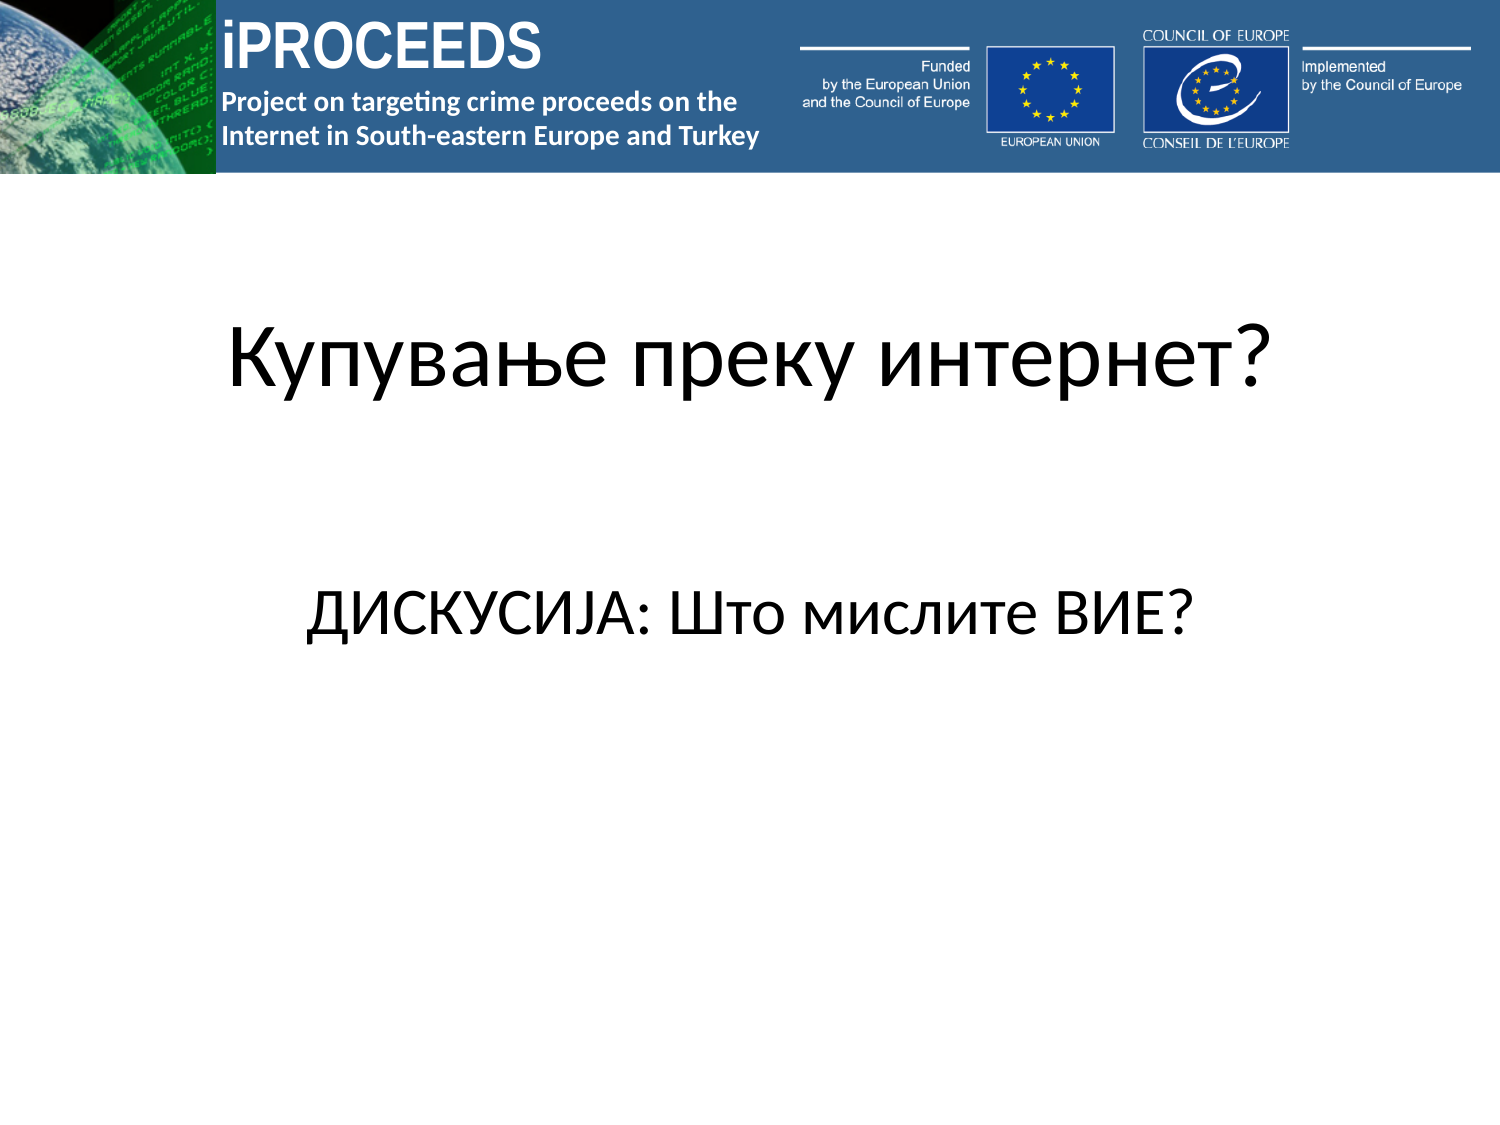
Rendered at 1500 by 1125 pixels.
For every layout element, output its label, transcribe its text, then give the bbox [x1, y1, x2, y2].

picture [0, 0, 216, 174]
list ДИСКУСИЈА: Што мислите ВИЕ? [76, 373, 1427, 1017]
picture [800, 30, 1471, 148]
title Купување преку интернет? [76, 255, 1427, 373]
